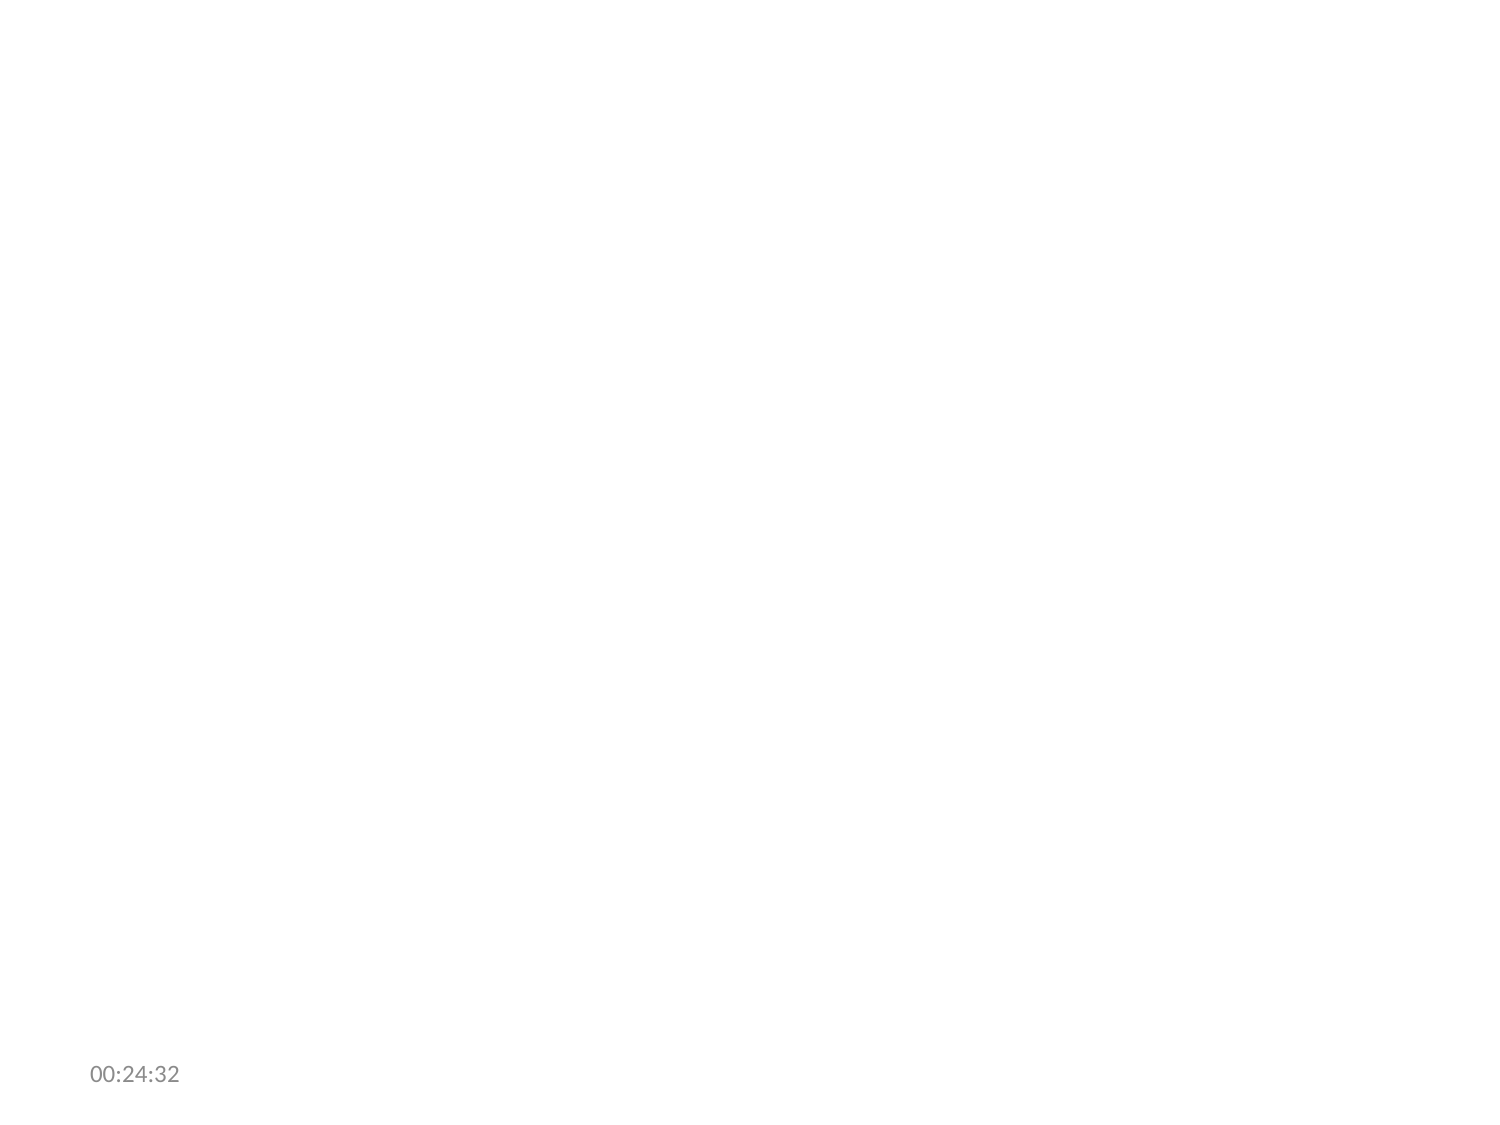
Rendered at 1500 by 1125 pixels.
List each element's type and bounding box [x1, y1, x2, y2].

slide_number [75, 1042, 425, 1103]
